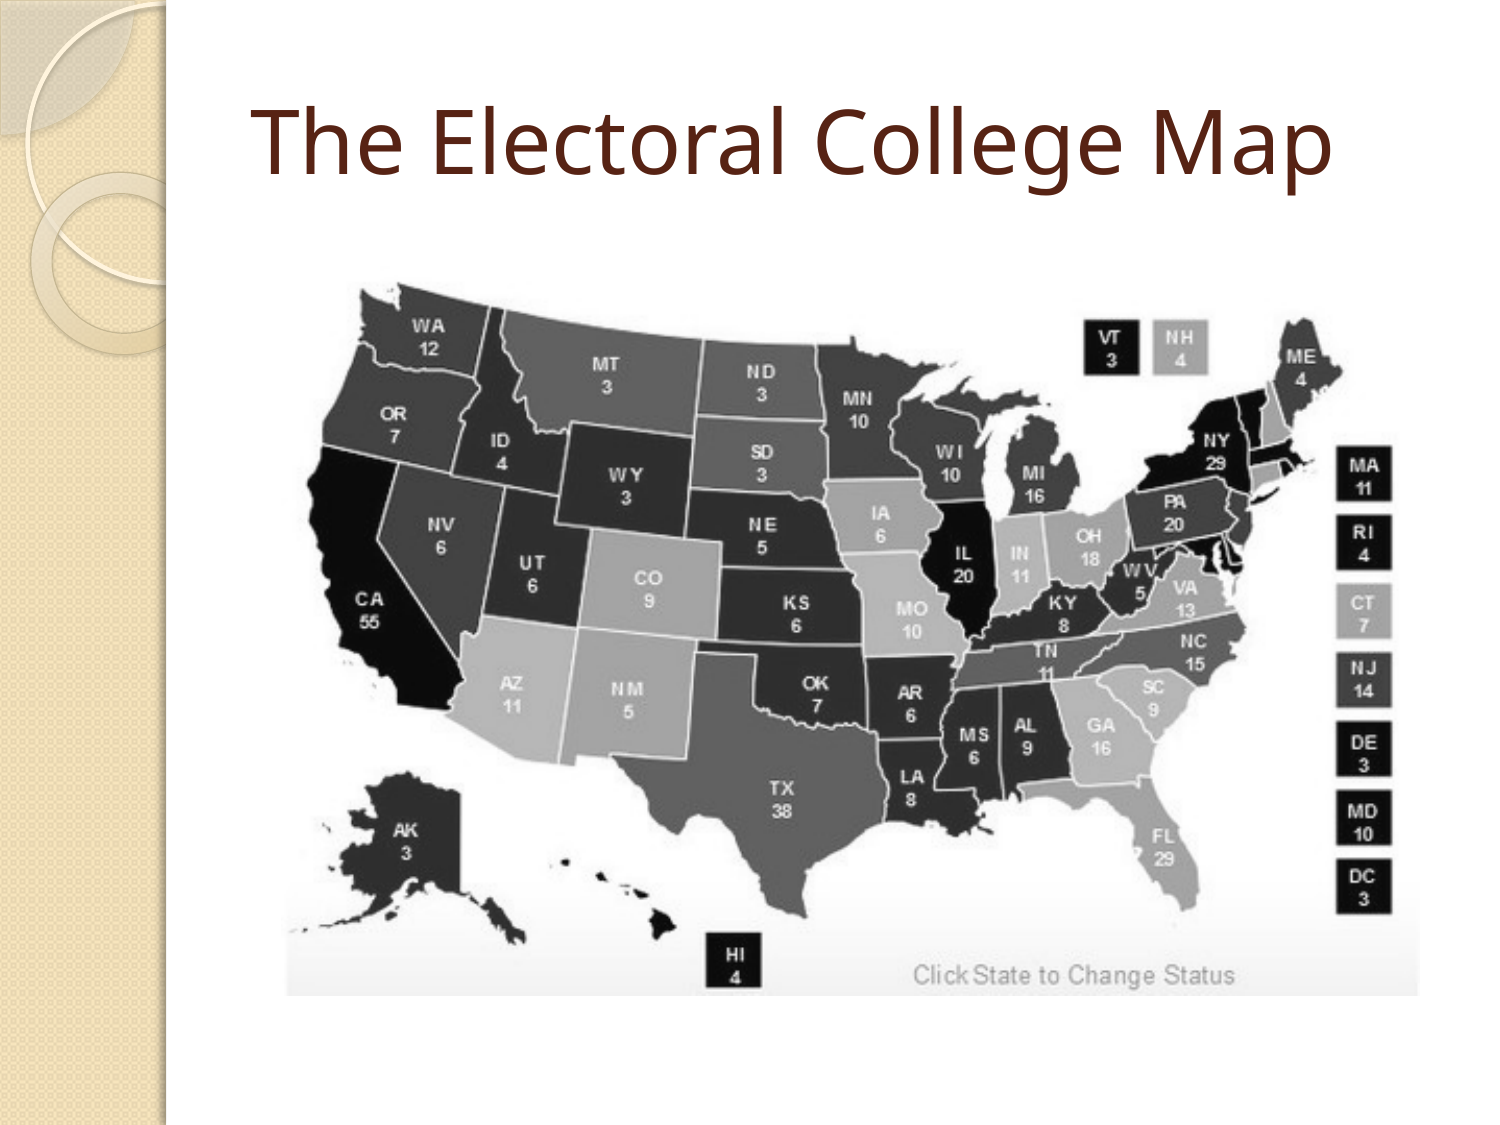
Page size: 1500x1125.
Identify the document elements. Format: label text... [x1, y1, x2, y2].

title The Electoral College Map [235, 45, 1466, 233]
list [281, 266, 1420, 997]
